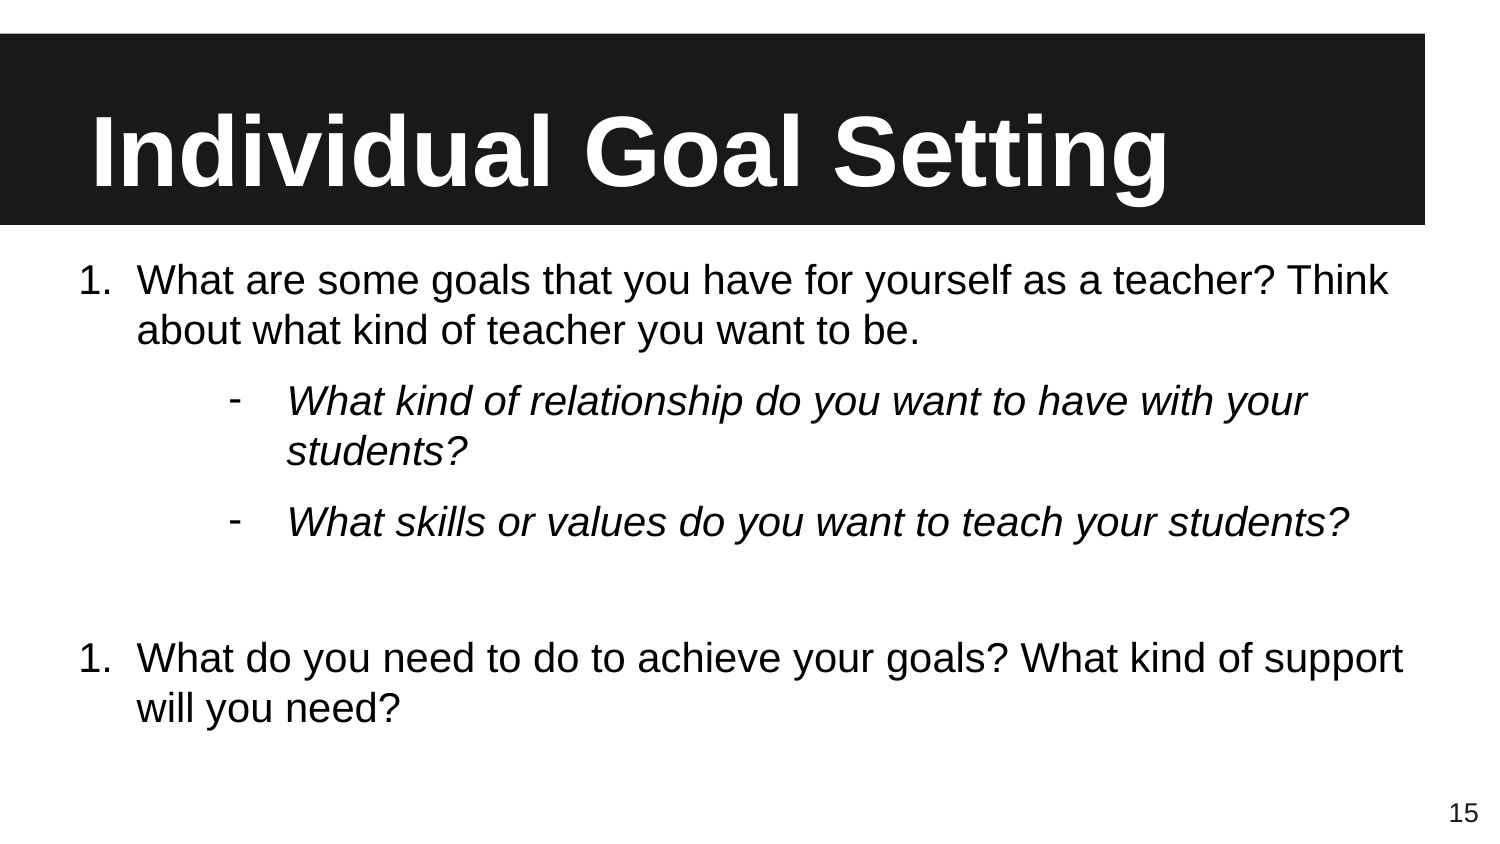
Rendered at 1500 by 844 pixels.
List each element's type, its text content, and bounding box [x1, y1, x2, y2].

list What are some goals that you have for yourself as a teacher? Think about what kind of teacher you want to be. What kind of relationship do you want to have with your students? What skills or values do you want to teach your students? What do you need to do to achieve your goals? What kind of support will you need? [46, 237, 1425, 806]
slide_number 15 [1403, 779, 1494, 844]
title Individual Goal Setting [75, 33, 1425, 221]
